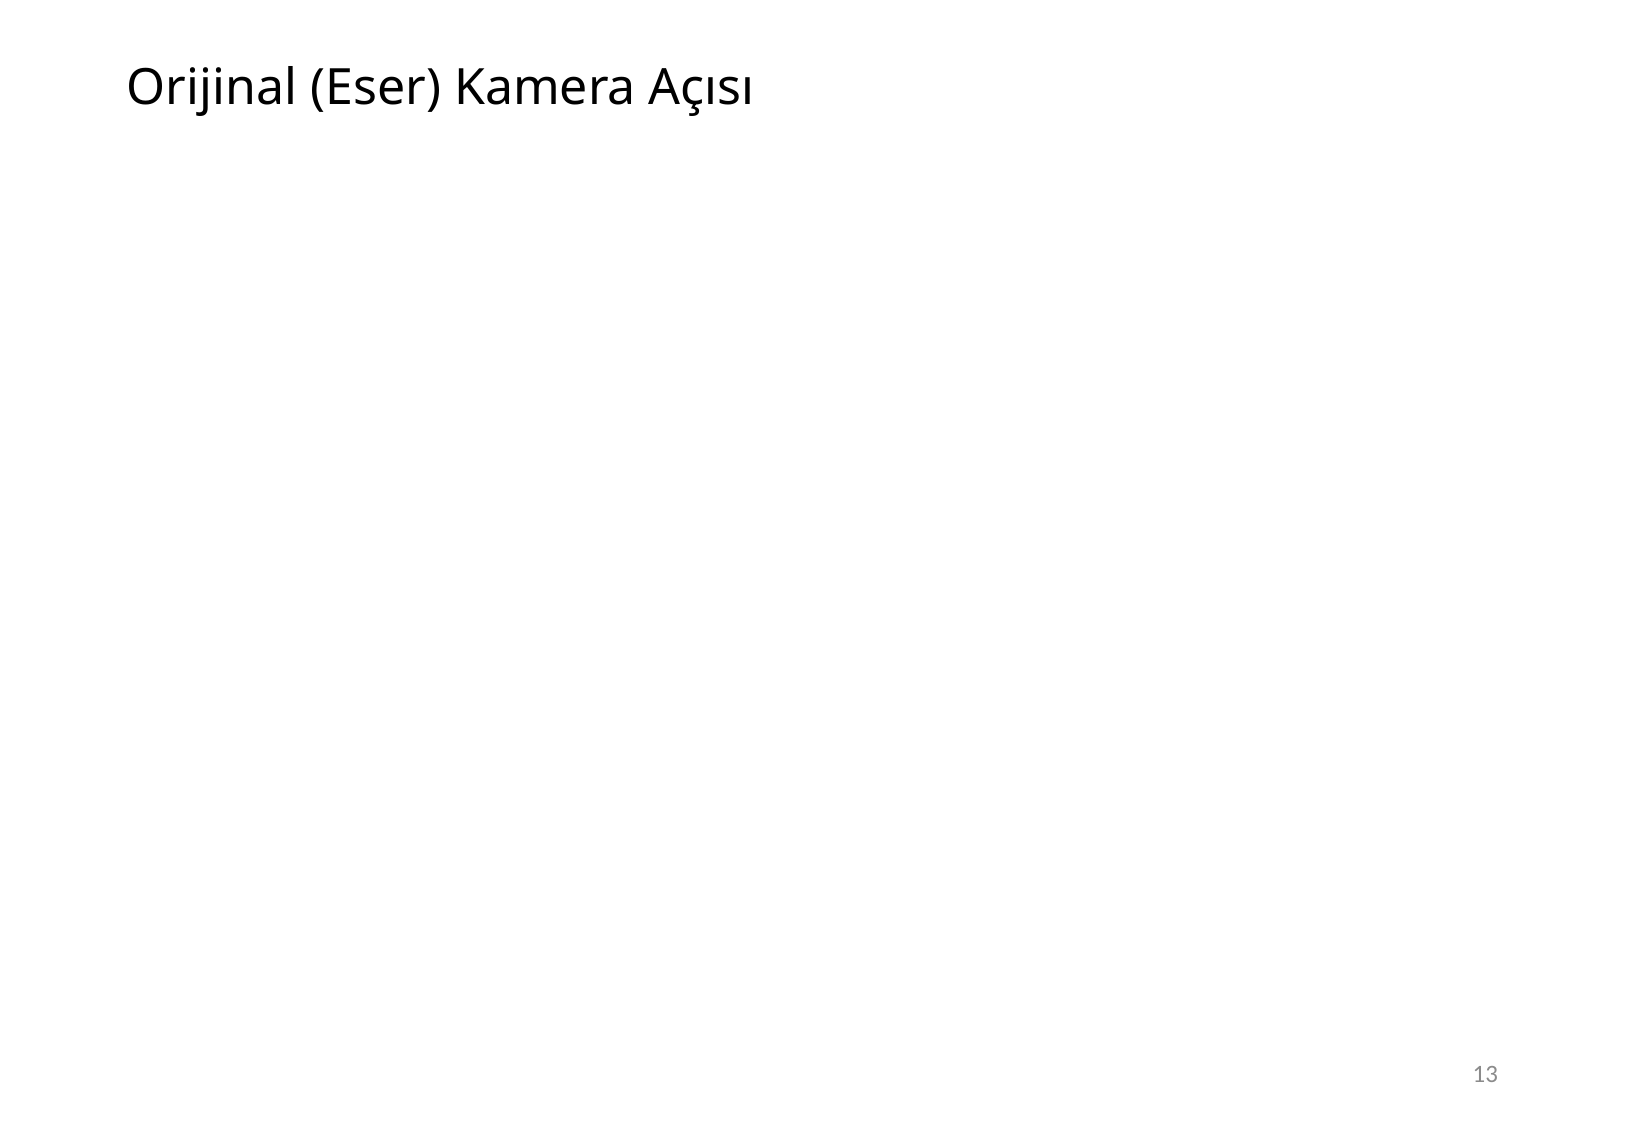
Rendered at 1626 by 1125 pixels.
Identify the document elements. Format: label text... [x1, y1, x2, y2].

slide_number 13 [1147, 1042, 1514, 1103]
title Orijinal (Eser) Kamera Açısı [111, 22, 1514, 154]
